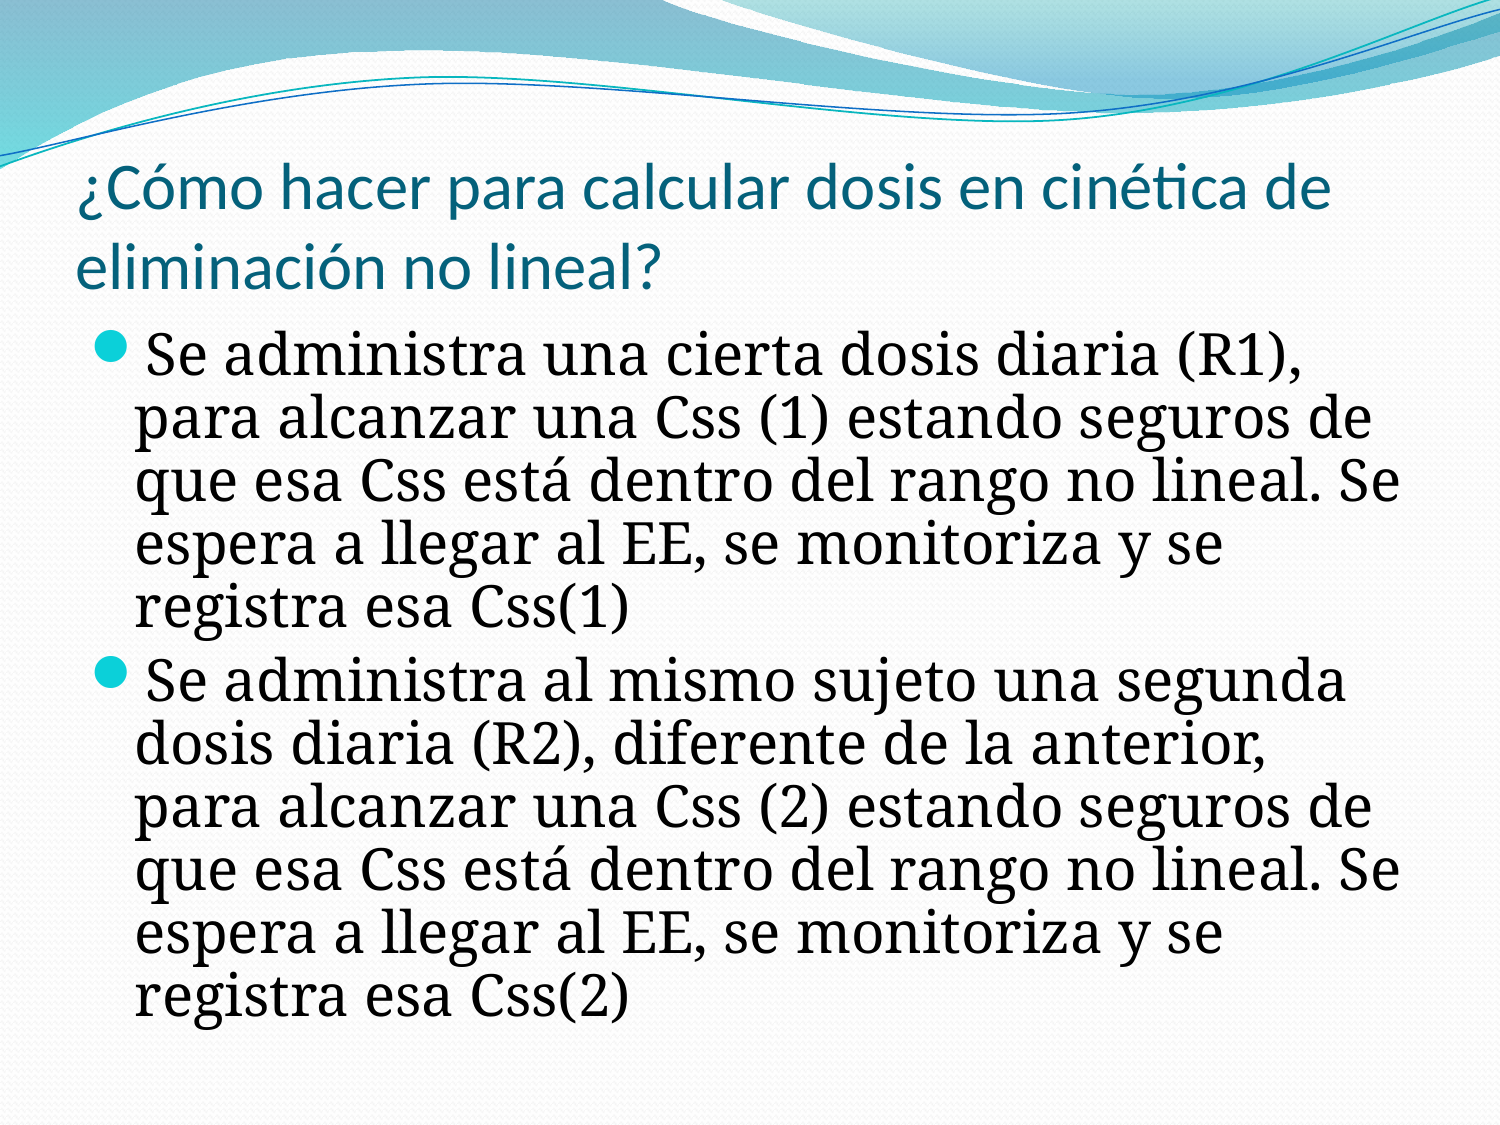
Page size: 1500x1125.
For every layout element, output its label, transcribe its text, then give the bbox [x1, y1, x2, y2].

title ¿Cómo hacer para calcular dosis en cinética de eliminación no lineal? [74, 115, 1426, 304]
list Se administra una cierta dosis diaria (R1), para alcanzar una Css (1) estando seguros de que esa Css está dentro del rango no lineal. Se espera a llegar al EE, se monitoriza y se registra esa Css(1) Se administra al mismo sujeto una segunda dosis diaria (R2), diferente de la anterior, para alcanzar una Css (2) estando seguros de que esa Css está dentro del rango no lineal. Se espera a llegar al EE, se monitoriza y se registra esa Css(2) [74, 317, 1426, 1038]
